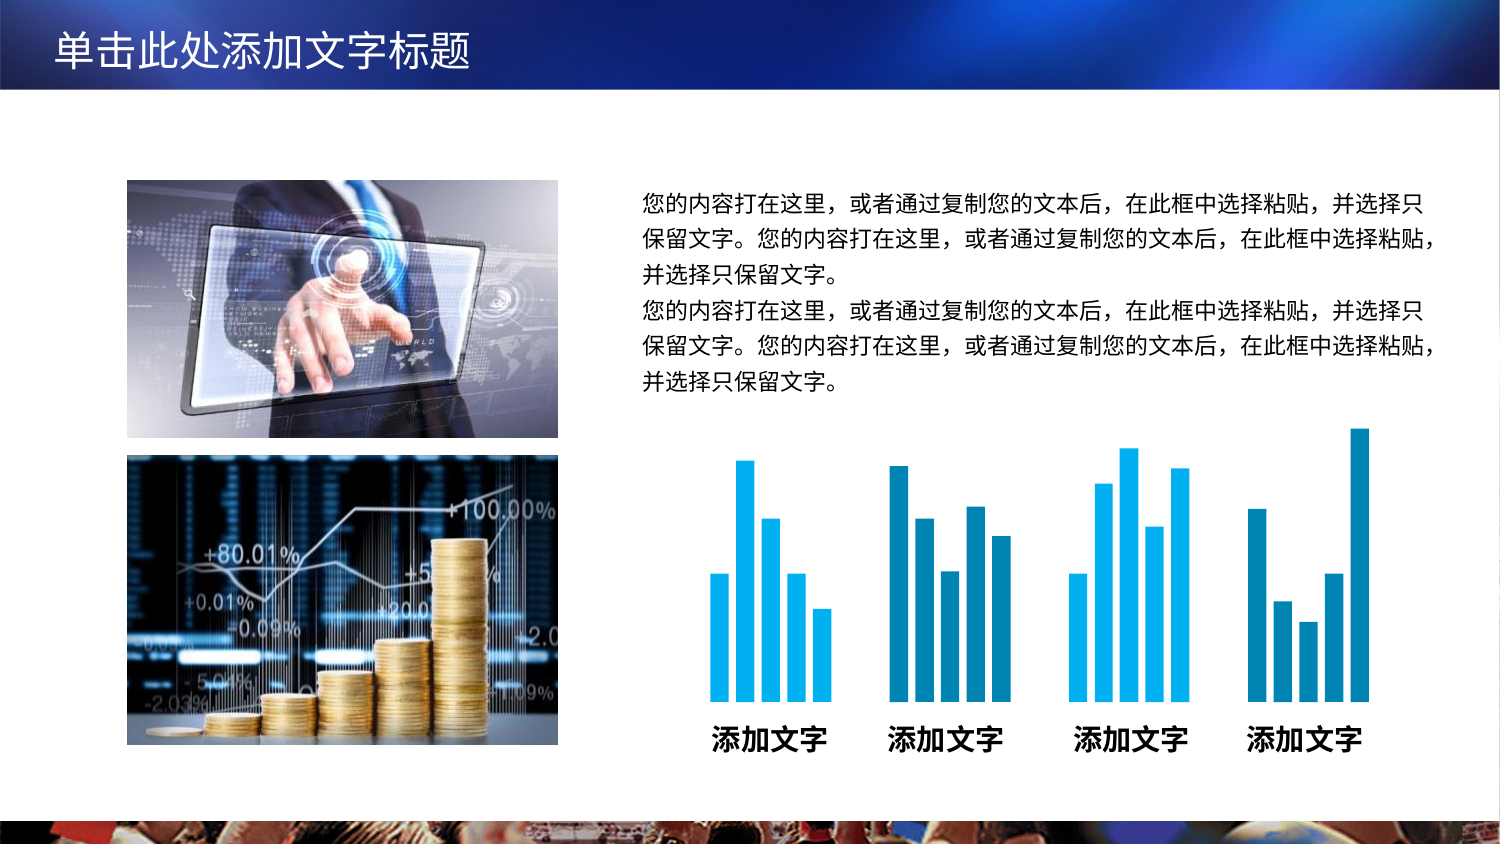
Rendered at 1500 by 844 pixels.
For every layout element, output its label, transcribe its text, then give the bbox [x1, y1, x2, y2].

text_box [709, 428, 1370, 703]
picture [127, 180, 559, 439]
text_box 添加文字 [697, 713, 872, 764]
text_box 添加文字 [1058, 713, 1231, 764]
picture [127, 455, 559, 745]
picture [0, 0, 1500, 89]
text_box 添加文字 [1231, 713, 1412, 764]
text_box 添加文字 [872, 713, 1053, 764]
text_box 您的内容打在这里，或者通过复制您的文本后，在此框中选择粘贴，并选择只保留文字。您的内容打在这里，或者通过复制您的文本后，在此框中选择粘贴，并选择只保留文字。 您的内容打在这里，或者通过复制您的文本后，在此框中选择粘贴，并选择只保留文字。您的内容打在这里，或者通过复制您的文本后，在此框中选择粘贴，并选择只保留文字。 [627, 173, 1459, 403]
picture [0, 821, 1500, 844]
